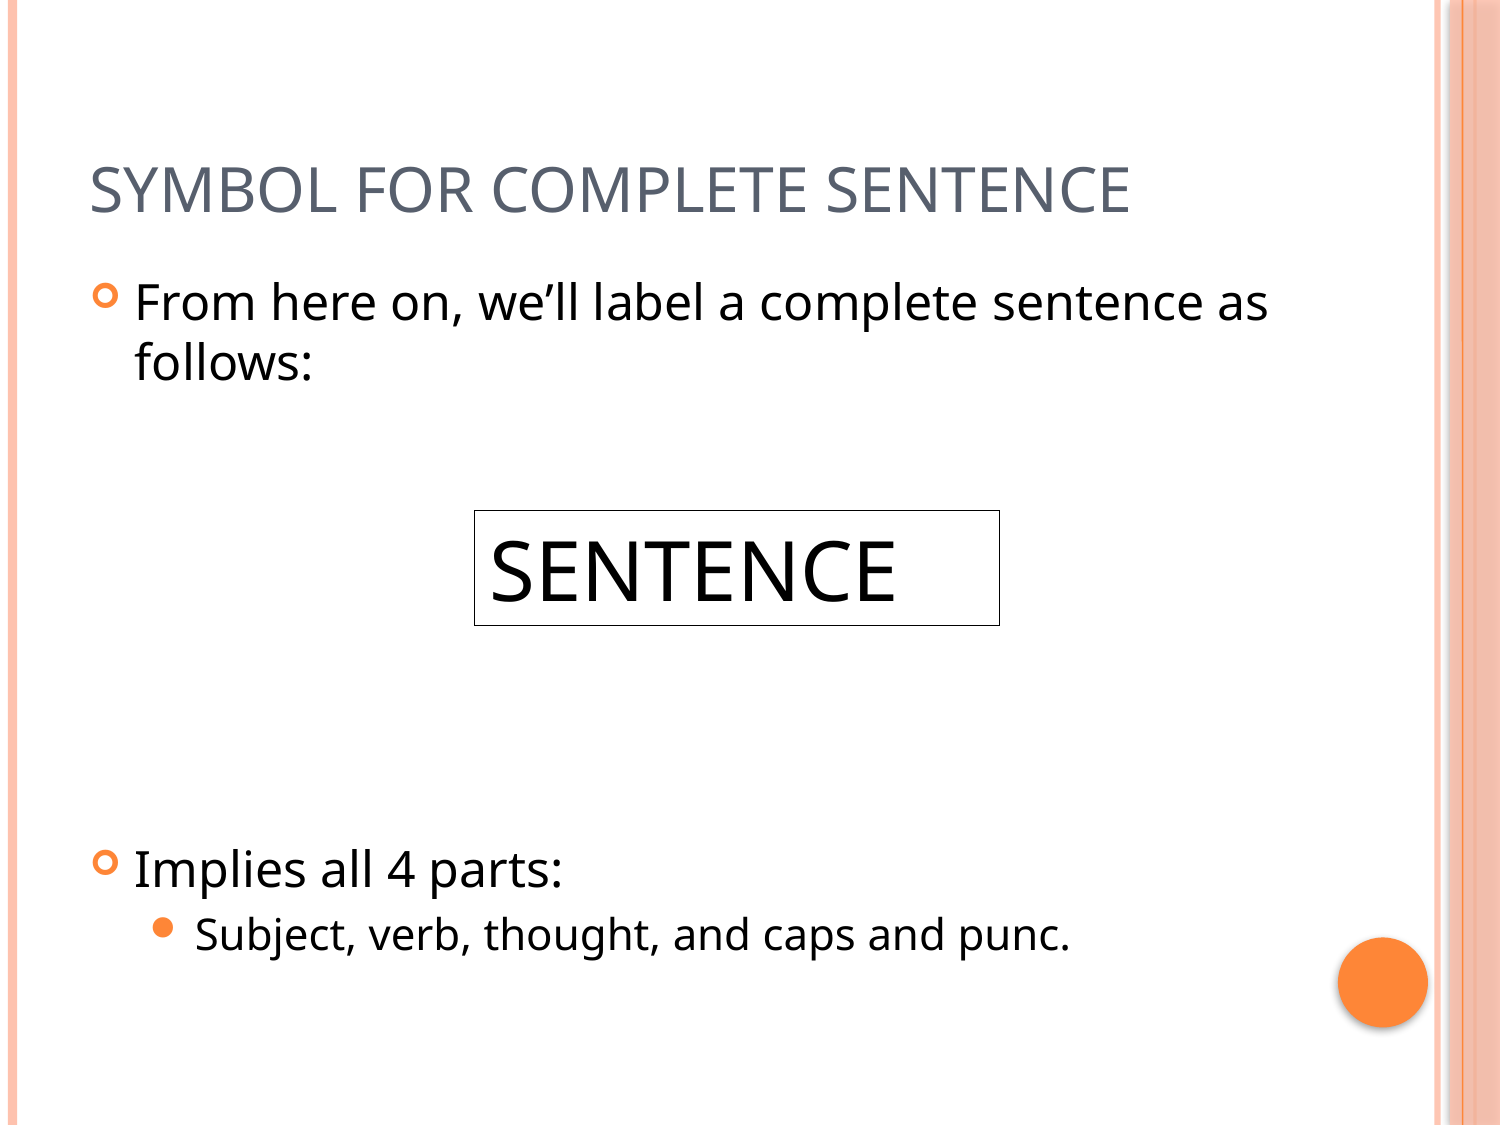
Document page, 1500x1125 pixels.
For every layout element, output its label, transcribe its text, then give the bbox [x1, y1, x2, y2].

text_box SENTENCE [474, 510, 1000, 626]
title Symbol for complete sentence [75, 45, 1300, 233]
list From here on, we’ll label a complete sentence as follows: Implies all 4 parts: Subject, verb, thought, and caps and punc. [75, 262, 1300, 1062]
